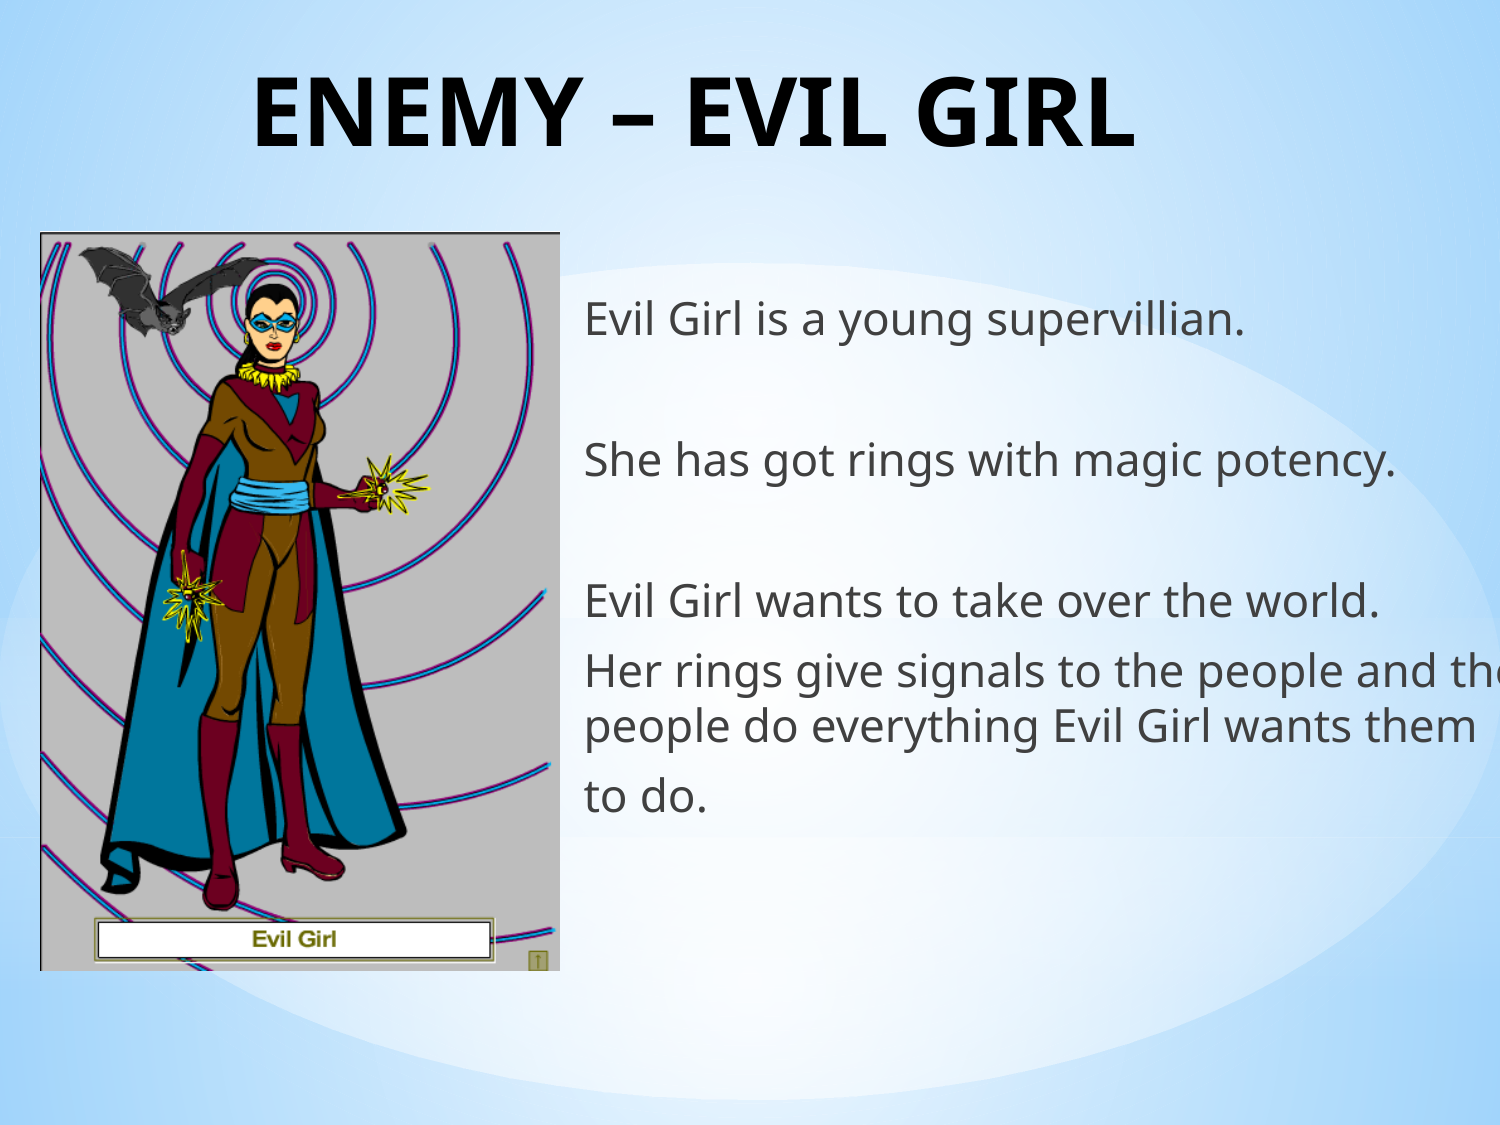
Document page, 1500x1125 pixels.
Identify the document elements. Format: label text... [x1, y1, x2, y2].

list Evil Girl is a young supervillian. She has got rings with magic potency. Evil Girl wants to take over the world. Her rings give signals to the people and the people do everything Evil Girl wants them to do. [565, 282, 1500, 853]
title ENEMY – EVIL GIRL [159, 42, 1228, 231]
picture [39, 231, 560, 971]
